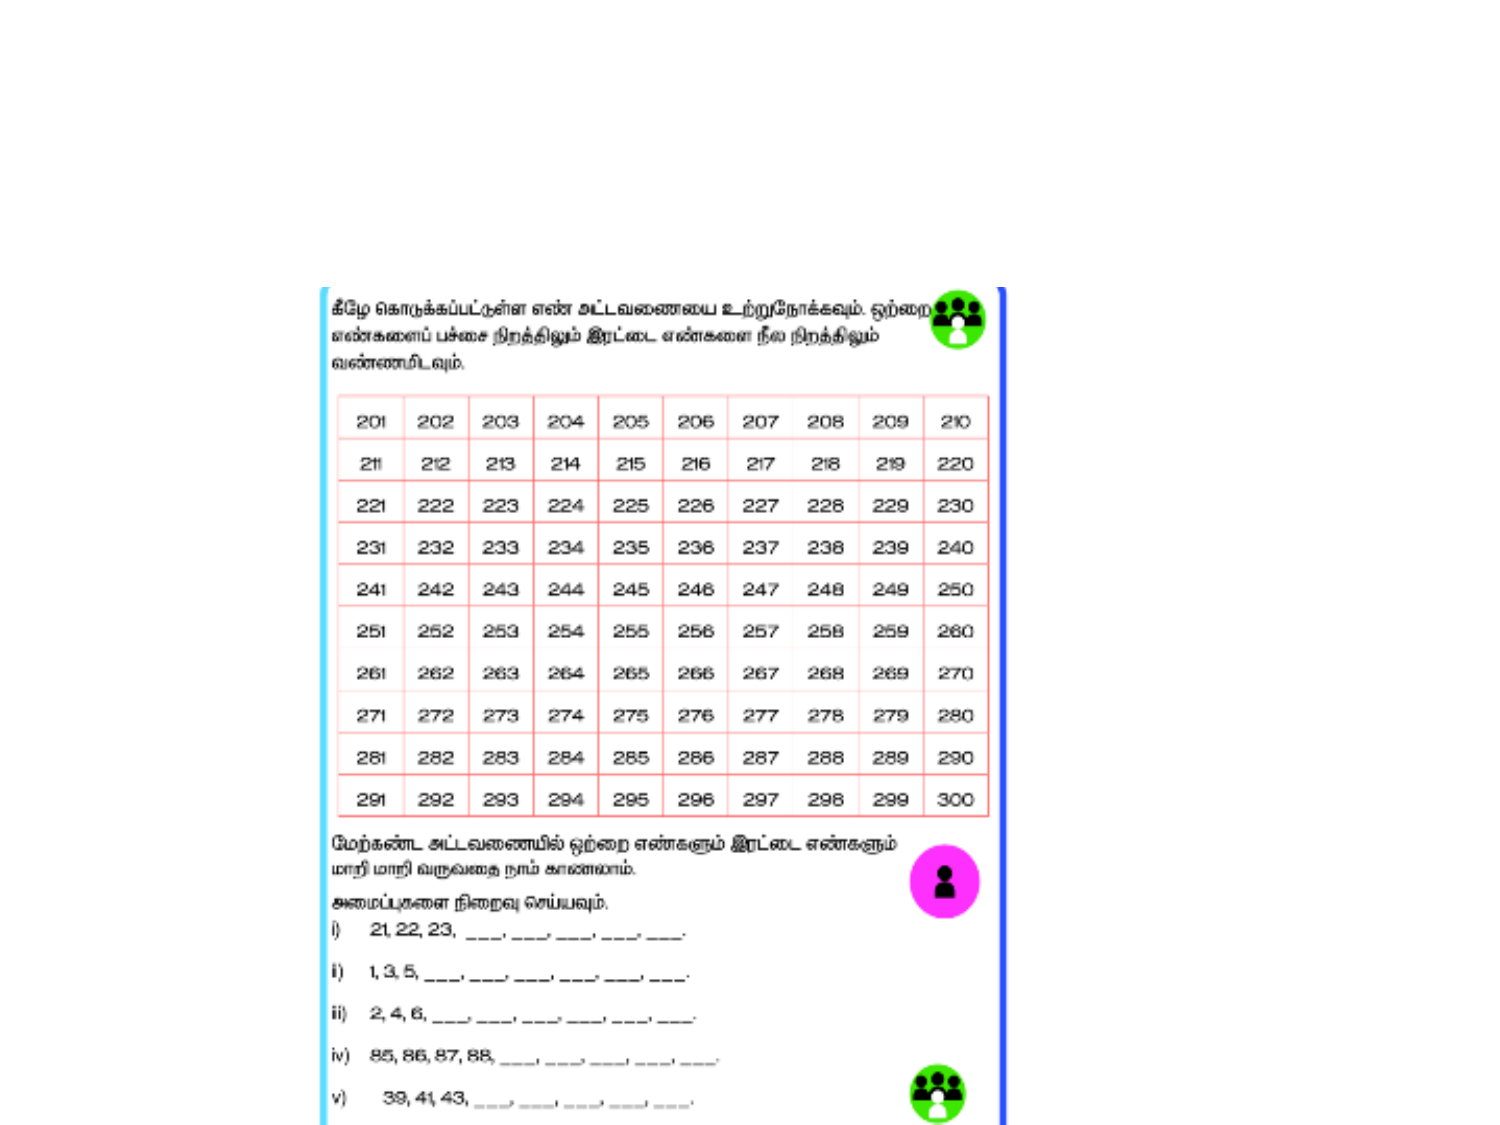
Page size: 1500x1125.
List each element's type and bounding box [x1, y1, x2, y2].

list [312, 287, 1013, 1125]
